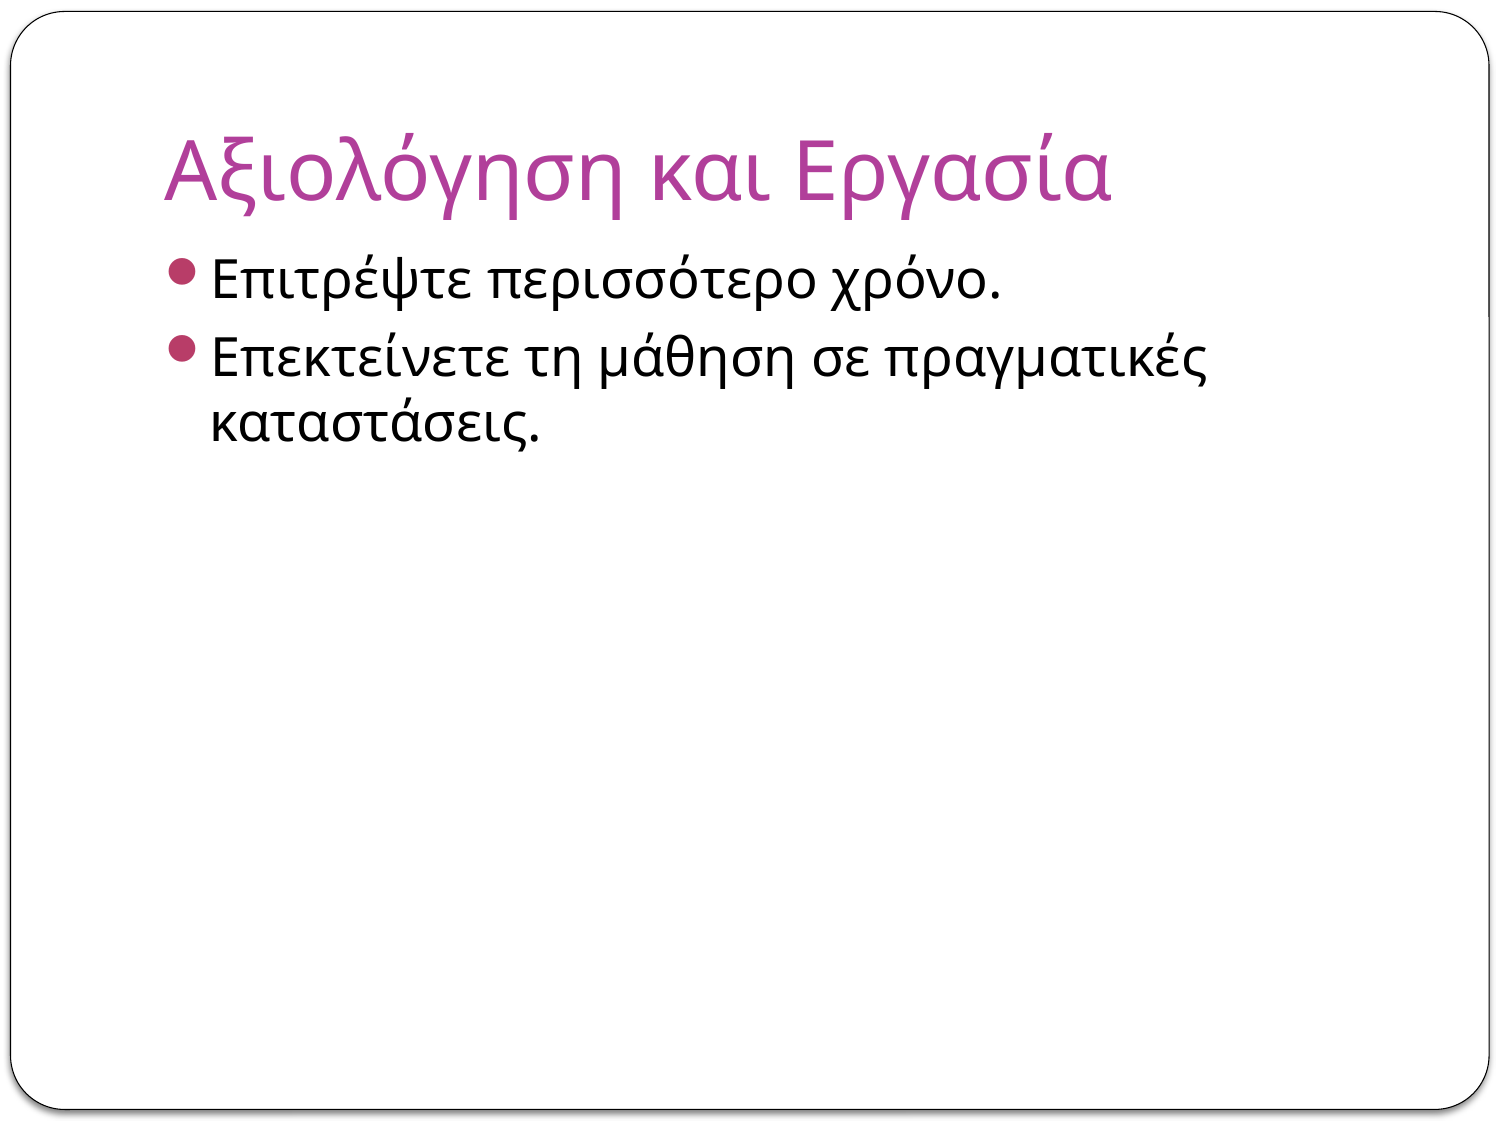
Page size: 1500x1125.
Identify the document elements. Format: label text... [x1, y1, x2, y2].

list Επιτρέψτε περισσότερο χρόνο. Επεκτείνετε τη μάθηση σε πραγματικές καταστάσεις. [150, 237, 1425, 988]
title Αξιολόγηση και Εργασία [150, 45, 1425, 233]
